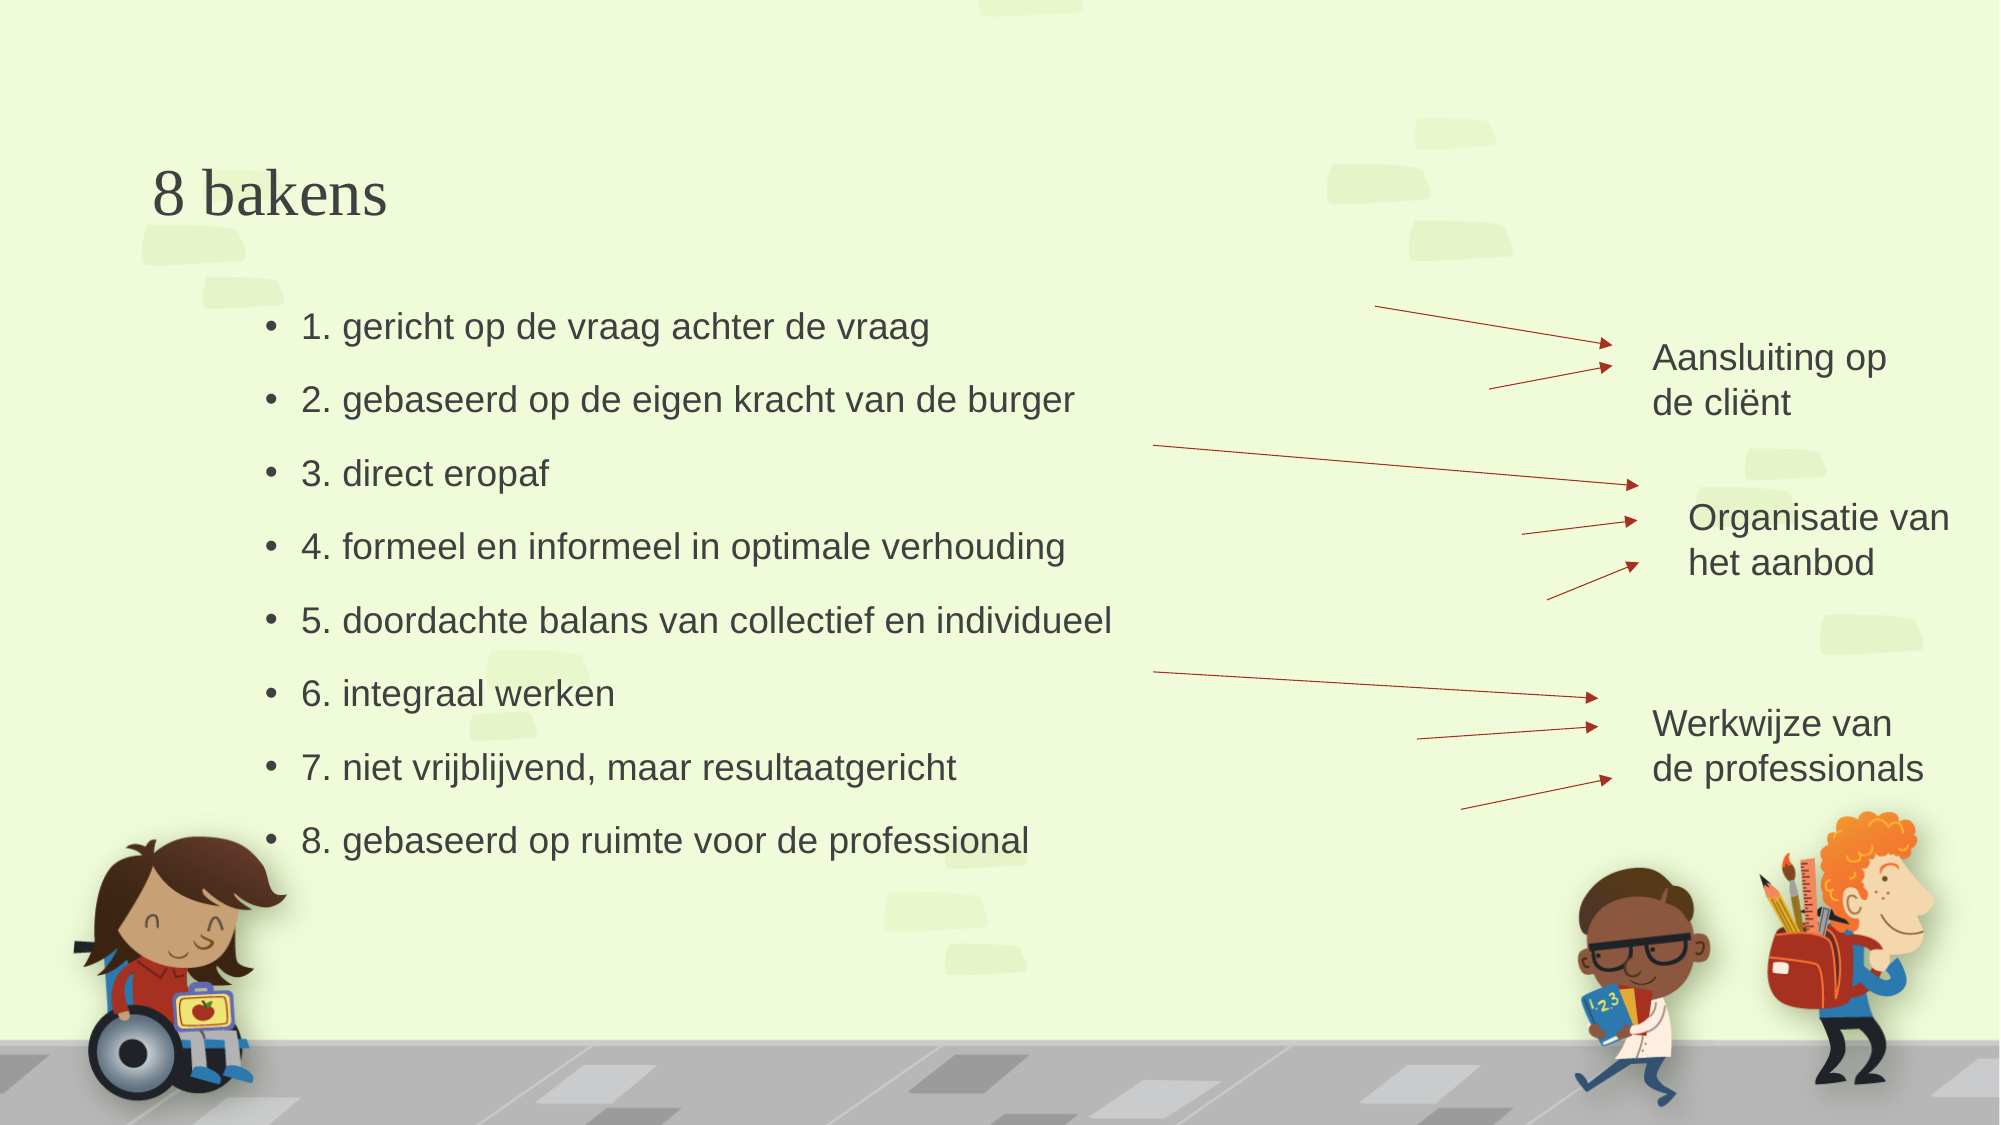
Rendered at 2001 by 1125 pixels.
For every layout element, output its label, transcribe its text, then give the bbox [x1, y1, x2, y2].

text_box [1153, 671, 1599, 699]
text_box Aansluiting op de cliënt [1637, 325, 1913, 431]
list 1. gericht op de vraag achter de vraag 2. gebaseerd op de eigen kracht van de burger 3. direct eropaf 4. formeel en informeel in optimale verhouding 5. doordachte balans van collectief en individueel 6. integraal werken 7. niet vrijblijvend, maar resultaatgericht 8. gebaseerd op ruimte voor de professional [249, 299, 1750, 870]
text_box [1488, 365, 1613, 390]
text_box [1153, 445, 1640, 486]
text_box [1546, 562, 1640, 600]
picture [0, 0, 2000, 1125]
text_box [1374, 306, 1613, 346]
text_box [1521, 520, 1638, 535]
text_box Organisatie van het aanbod [1673, 485, 1980, 591]
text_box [1460, 778, 1613, 810]
title 8 bakens [137, 59, 1750, 238]
text_box Werkwijze van de professionals [1637, 691, 1957, 797]
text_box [1417, 726, 1599, 739]
